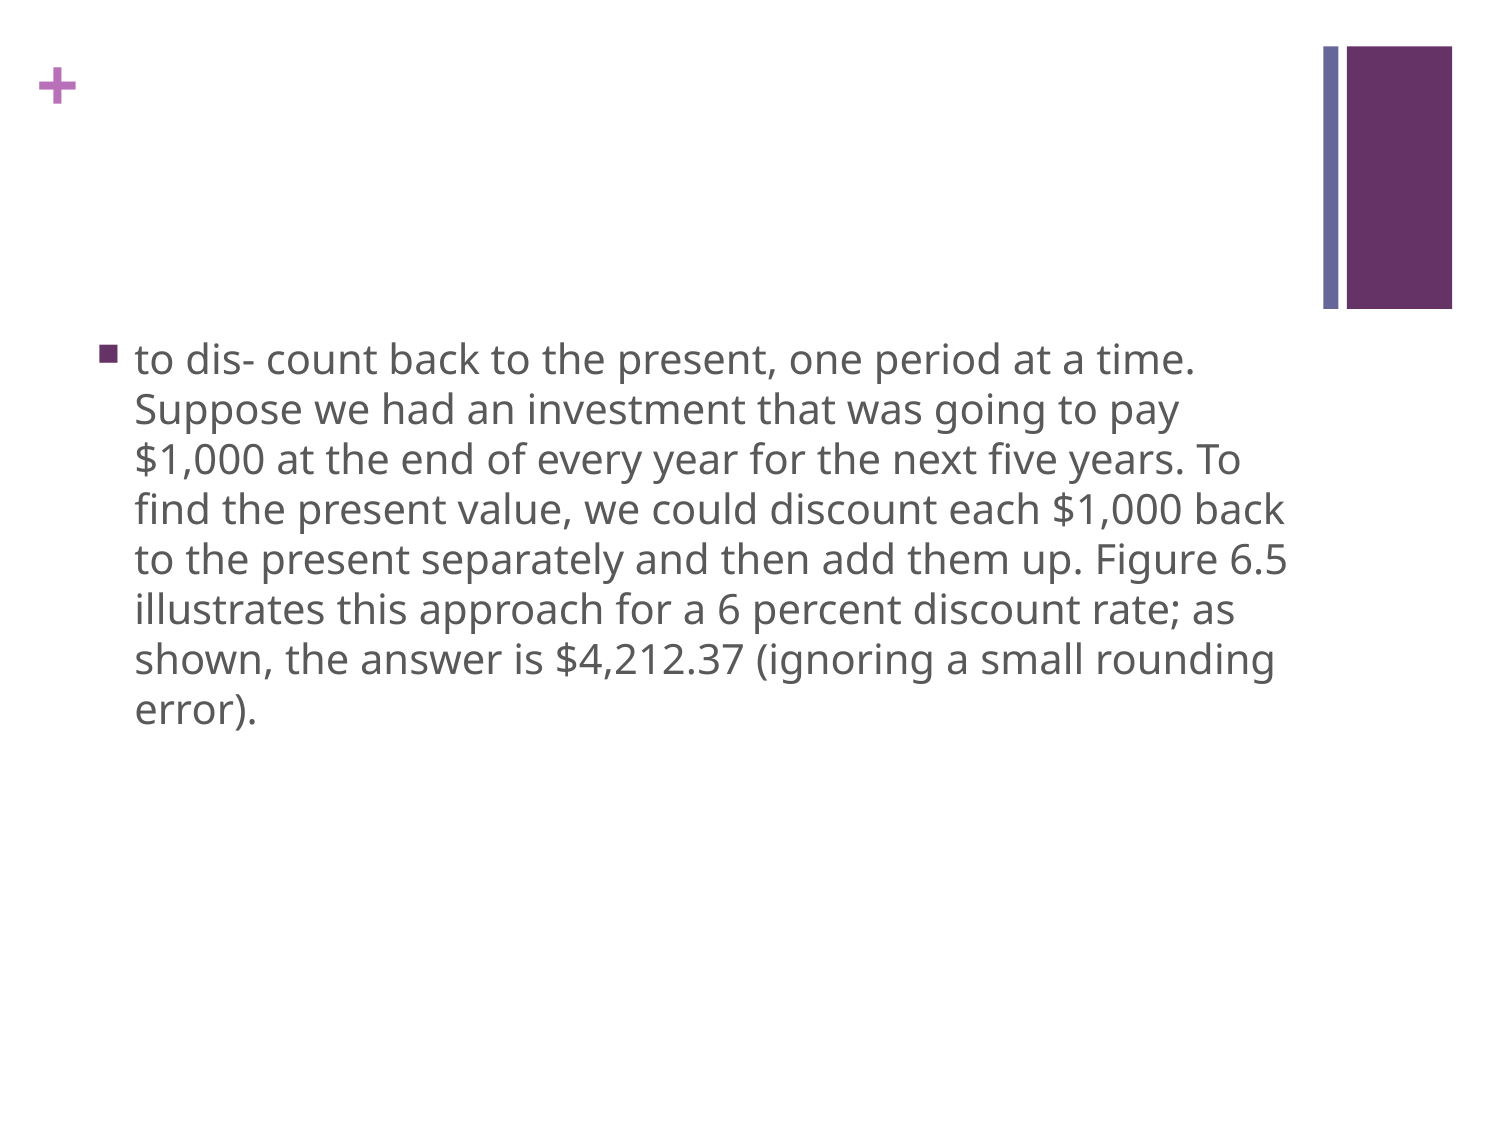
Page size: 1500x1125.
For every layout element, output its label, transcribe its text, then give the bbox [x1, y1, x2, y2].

list to dis- count back to the present, one period at a time. Suppose we had an investment that was going to pay $1,000 at the end of every year for the next five years. To find the present value, we could discount each $1,000 back to the present separately and then add them up. Figure 6.5 illustrates this approach for a 6 percent discount rate; as shown, the answer is $4,212.37 (ignoring a small rounding error). [81, 324, 1322, 1005]
